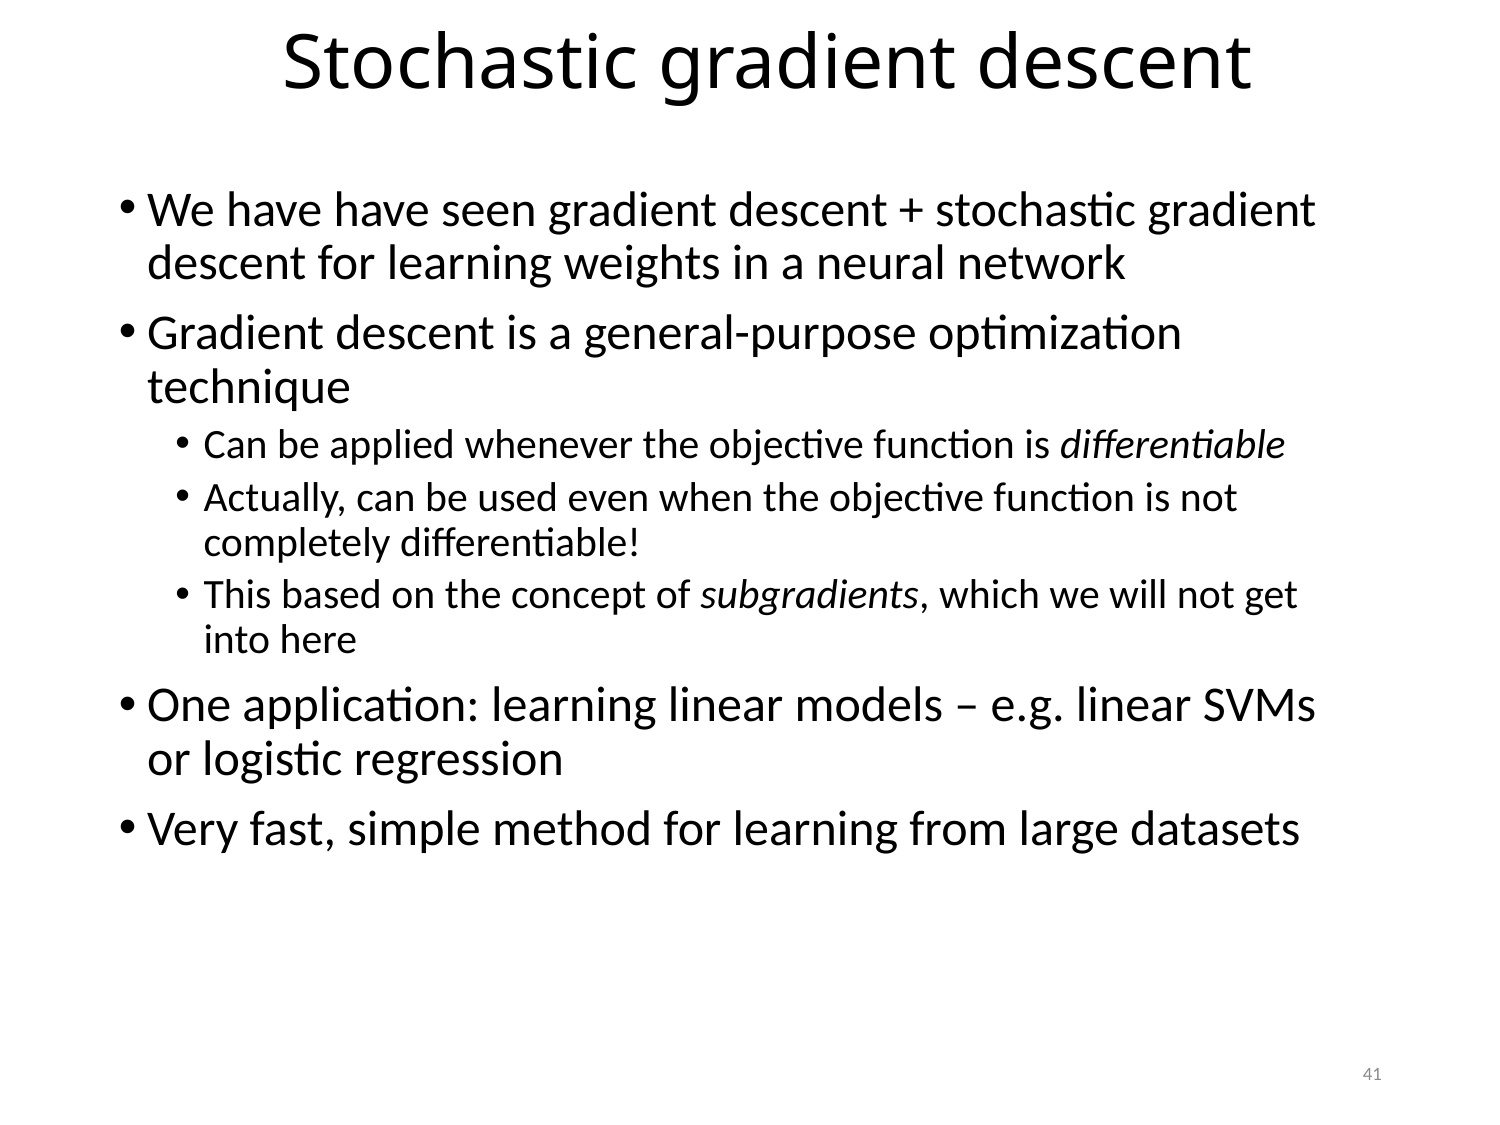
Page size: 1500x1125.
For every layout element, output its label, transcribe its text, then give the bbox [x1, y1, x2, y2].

title Stochastic gradient descent [267, 0, 1343, 159]
slide_number 41 [1059, 1042, 1397, 1103]
list We have have seen gradient descent + stochastic gradient descent for learning weights in a neural network Gradient descent is a general-purpose optimization technique Can be applied whenever the objective function is differentiable Actually, can be used even when the objective function is not completely differentiable! This based on the concept of subgradients, which we will not get into here One application: learning linear models – e.g. linear SVMs or logistic regression Very fast, simple method for learning from large datasets [104, 175, 1343, 1110]
